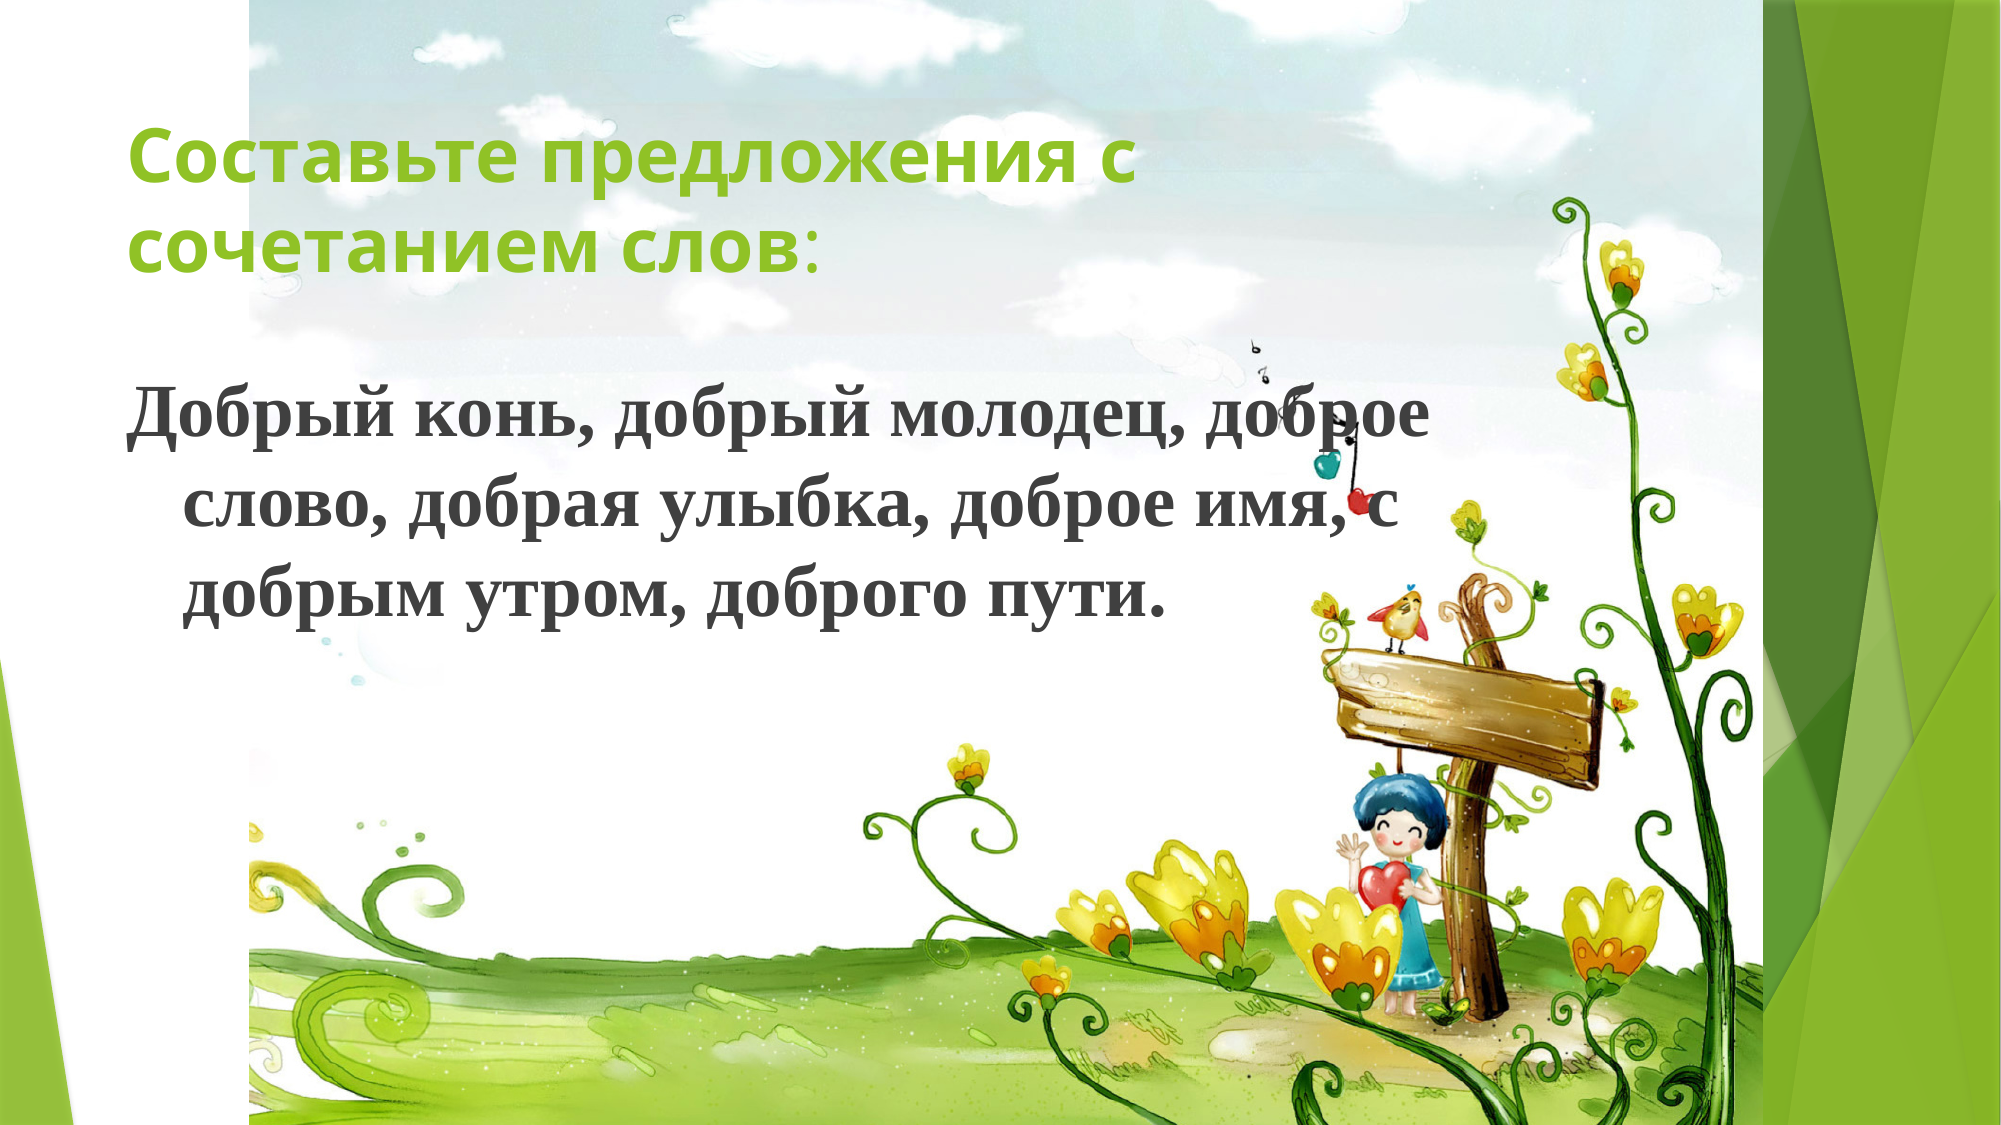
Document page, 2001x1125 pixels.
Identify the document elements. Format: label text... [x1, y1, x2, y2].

picture [249, 0, 1764, 1125]
title Составьте предложения с сочетанием слов: [111, 99, 244, 317]
list Добрый конь, добрый молодец, доброе слово, добрая улыбка, доброе имя, с добрым утром, доброго пути. [111, 354, 244, 992]
